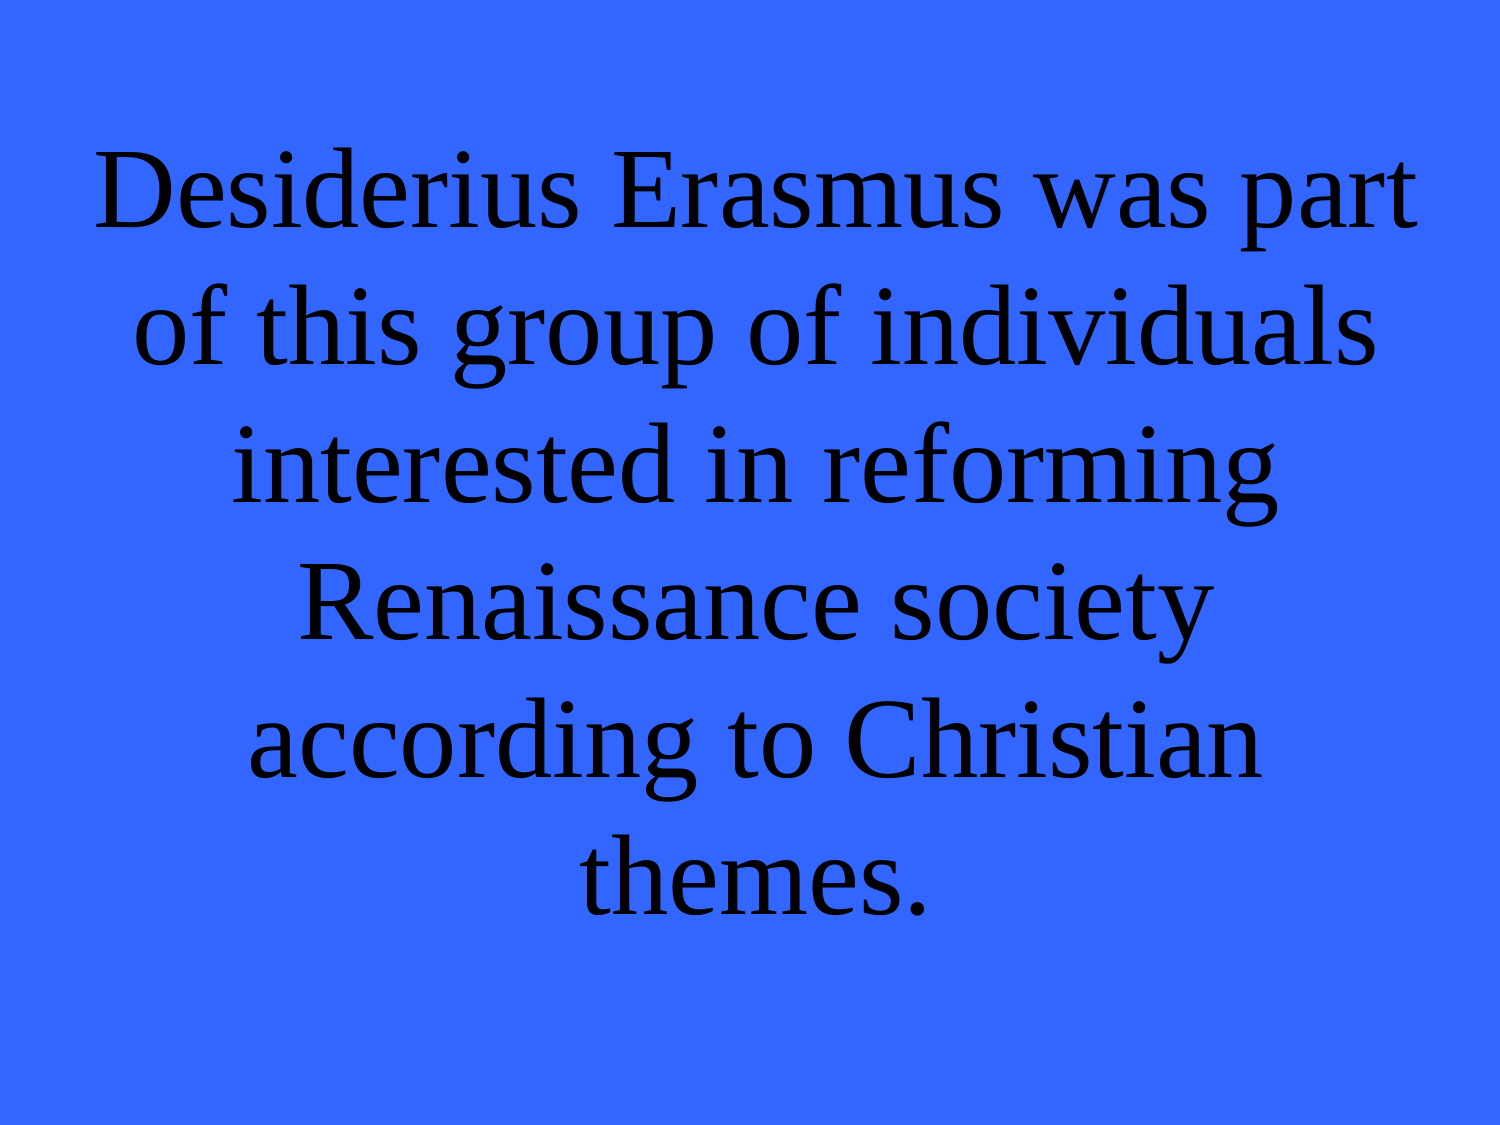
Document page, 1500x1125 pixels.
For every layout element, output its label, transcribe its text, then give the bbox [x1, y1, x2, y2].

title Desiderius Erasmus was part of this group of individuals interested in reforming Renaissance society according to Christian themes. [75, 125, 1438, 925]
